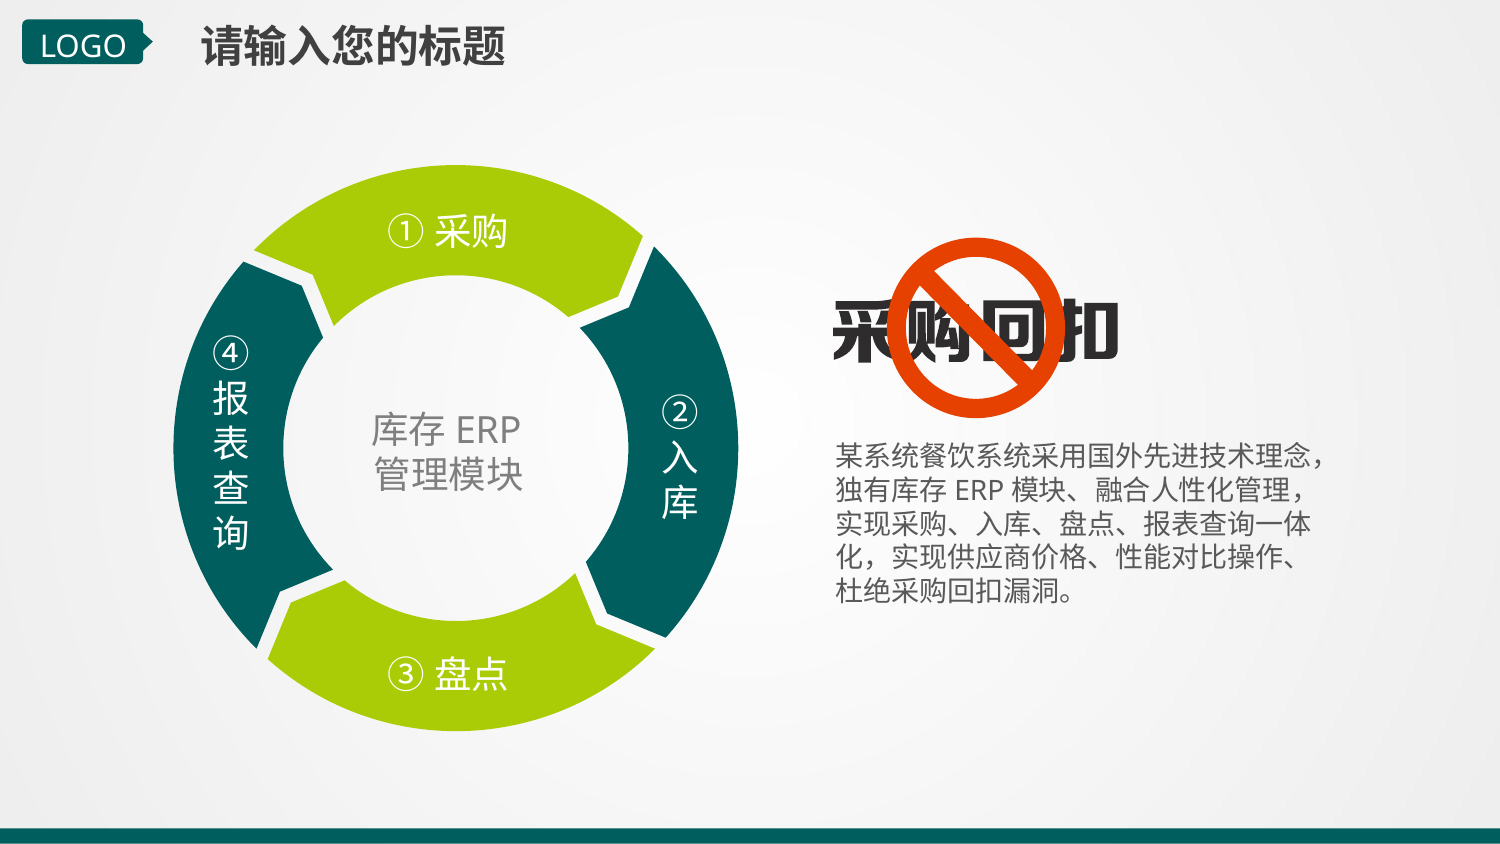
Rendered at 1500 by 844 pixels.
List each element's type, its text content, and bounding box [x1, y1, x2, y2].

text_box 库存ERP管理模块 [356, 398, 541, 504]
text_box [908, 300, 970, 363]
text_box [579, 246, 739, 638]
text_box [833, 299, 891, 363]
text_box ④报表查询 [197, 322, 259, 563]
picture [0, 0, 1500, 828]
text_box [197, 261, 334, 649]
text_box [143, 24, 153, 59]
text_box ①采购 [370, 200, 527, 260]
text_box 请输入您的标题 [154, 11, 600, 79]
text_box [1059, 298, 1083, 362]
text_box [253, 165, 643, 326]
text_box [983, 300, 1045, 362]
text_box [173, 334, 197, 562]
text_box ②入库 [646, 381, 707, 531]
text_box ③盘点 [370, 644, 527, 704]
text_box LOGO [25, 18, 143, 71]
text_box [1084, 302, 1118, 359]
text_box 某系统餐饮系统采用国外先进技术理念，独有库存ERP模块、融合人性化管理，实现采购、入库、盘点、报表查询一体化，实现供应商价格、性能对比操作、杜绝采购回扣漏洞。 [820, 431, 1349, 615]
text_box [886, 237, 1066, 419]
text_box [267, 573, 656, 732]
